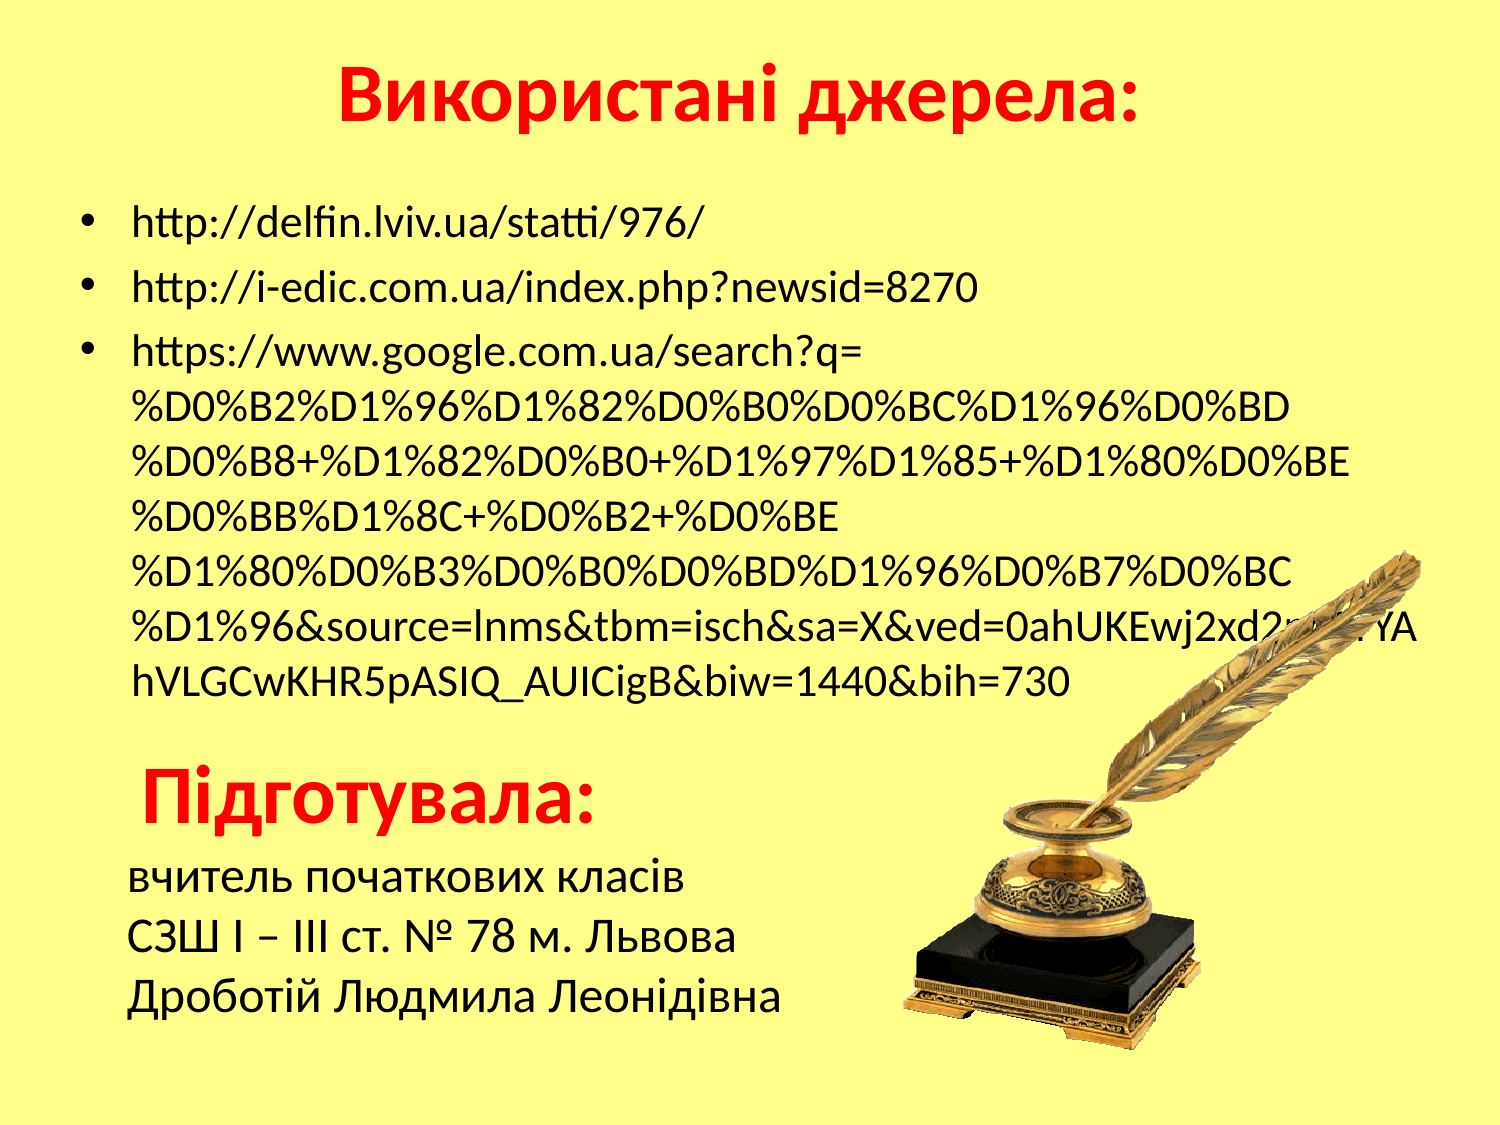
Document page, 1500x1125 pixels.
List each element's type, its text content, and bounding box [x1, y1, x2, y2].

text_box вчитель початкових класів СЗШ І – ІІІ ст. № 78 м. Львова Дроботій Людмила Леонідівна [112, 774, 863, 1030]
picture [891, 538, 1440, 1053]
text_box Підготувала: [126, 633, 614, 774]
text_box Використані джерела: [230, 30, 1250, 146]
list http://delfin.lviv.ua/statti/976/ http://i-edic.com.ua/index.php?newsid=8270 https://www.google.com.ua/search?q=%D0%B2%D1%96%D1%82%D0%B0%D0%BC%D1%96%D0%BD%D0%B8+%D1%82%D0%B0+%D1%97%D1%85+%D1%80%D0%BE%D0%BB%D1%8C+%D0%B2+%D0%BE%D1%80%D0%B3%D0%B0%D0%BD%D1%96%D0%B7%D0%BC%D1%96&source=lnms&tbm=isch&sa=X&ved=0ahUKEwj2xd2pqPrYAhVLGCwKHR5pASIQ_AUICigB&biw=1440&bih=730 [64, 184, 1435, 716]
